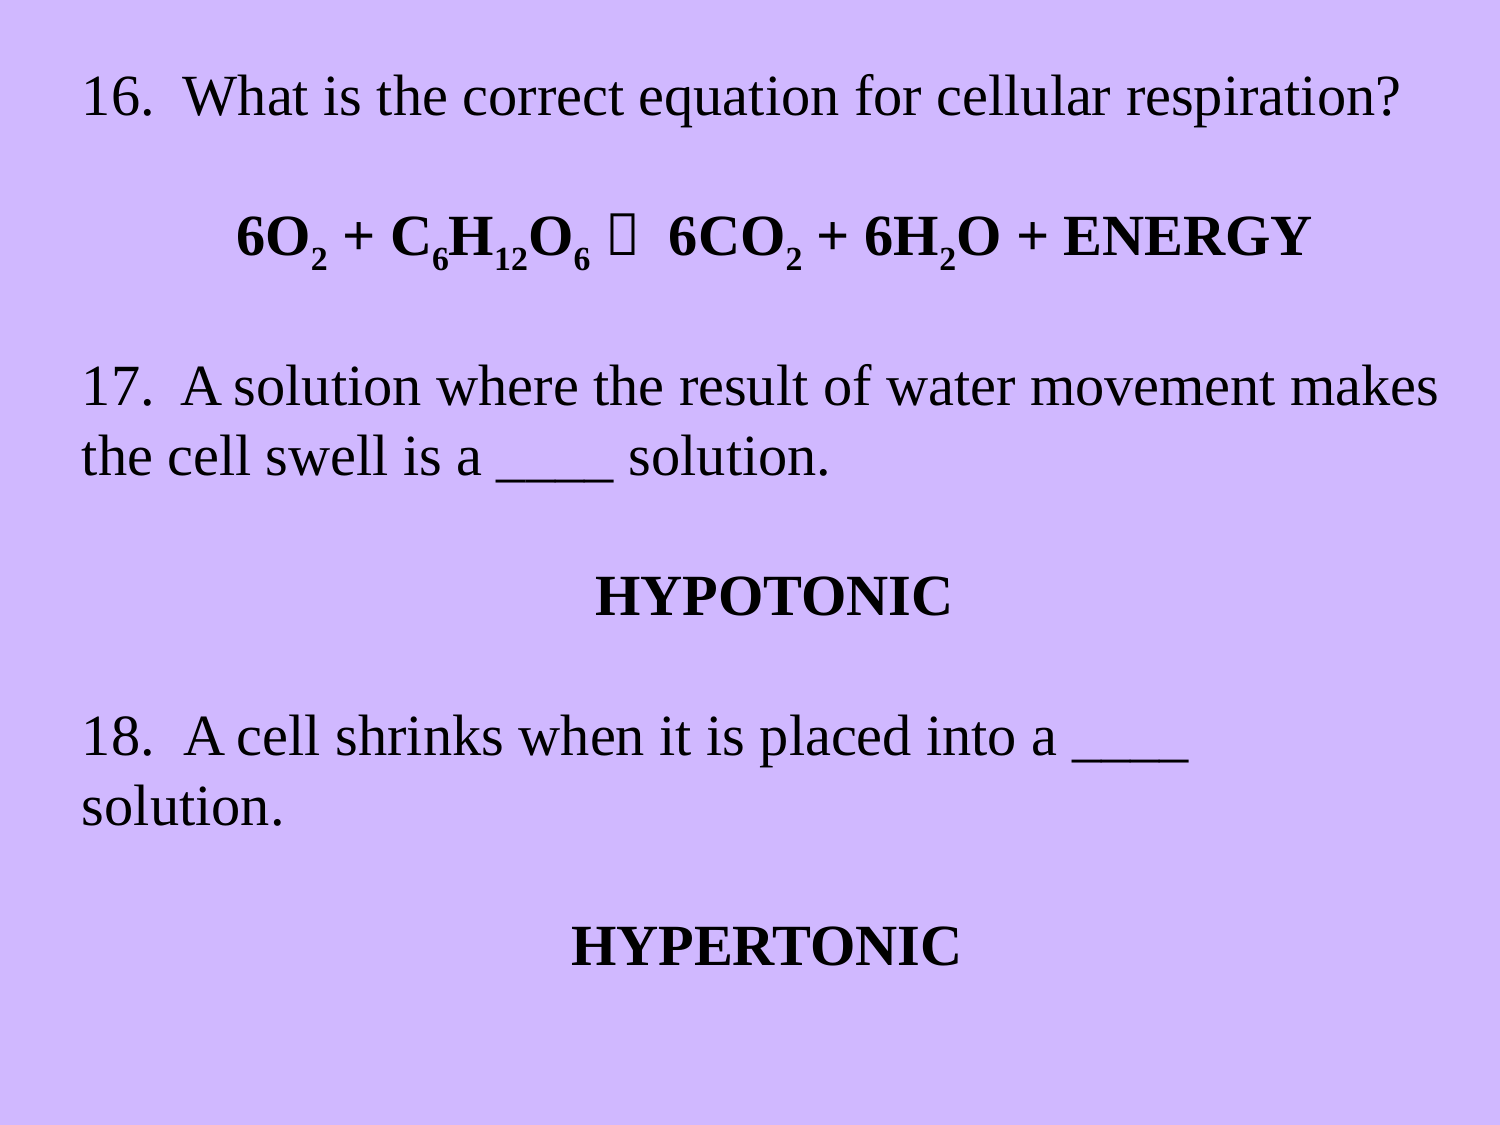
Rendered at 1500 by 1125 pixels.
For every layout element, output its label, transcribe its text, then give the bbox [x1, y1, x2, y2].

text_box 16. What is the correct equation for cellular respiration? 6O2 + C6H12O6  6CO2 + 6H2O + ENERGY 17. A solution where the result of water movement makes the cell swell is a ____ solution. HYPOTONIC A cell shrinks when it is placed into a ____ solution. HYPERTONIC [67, 50, 1468, 985]
